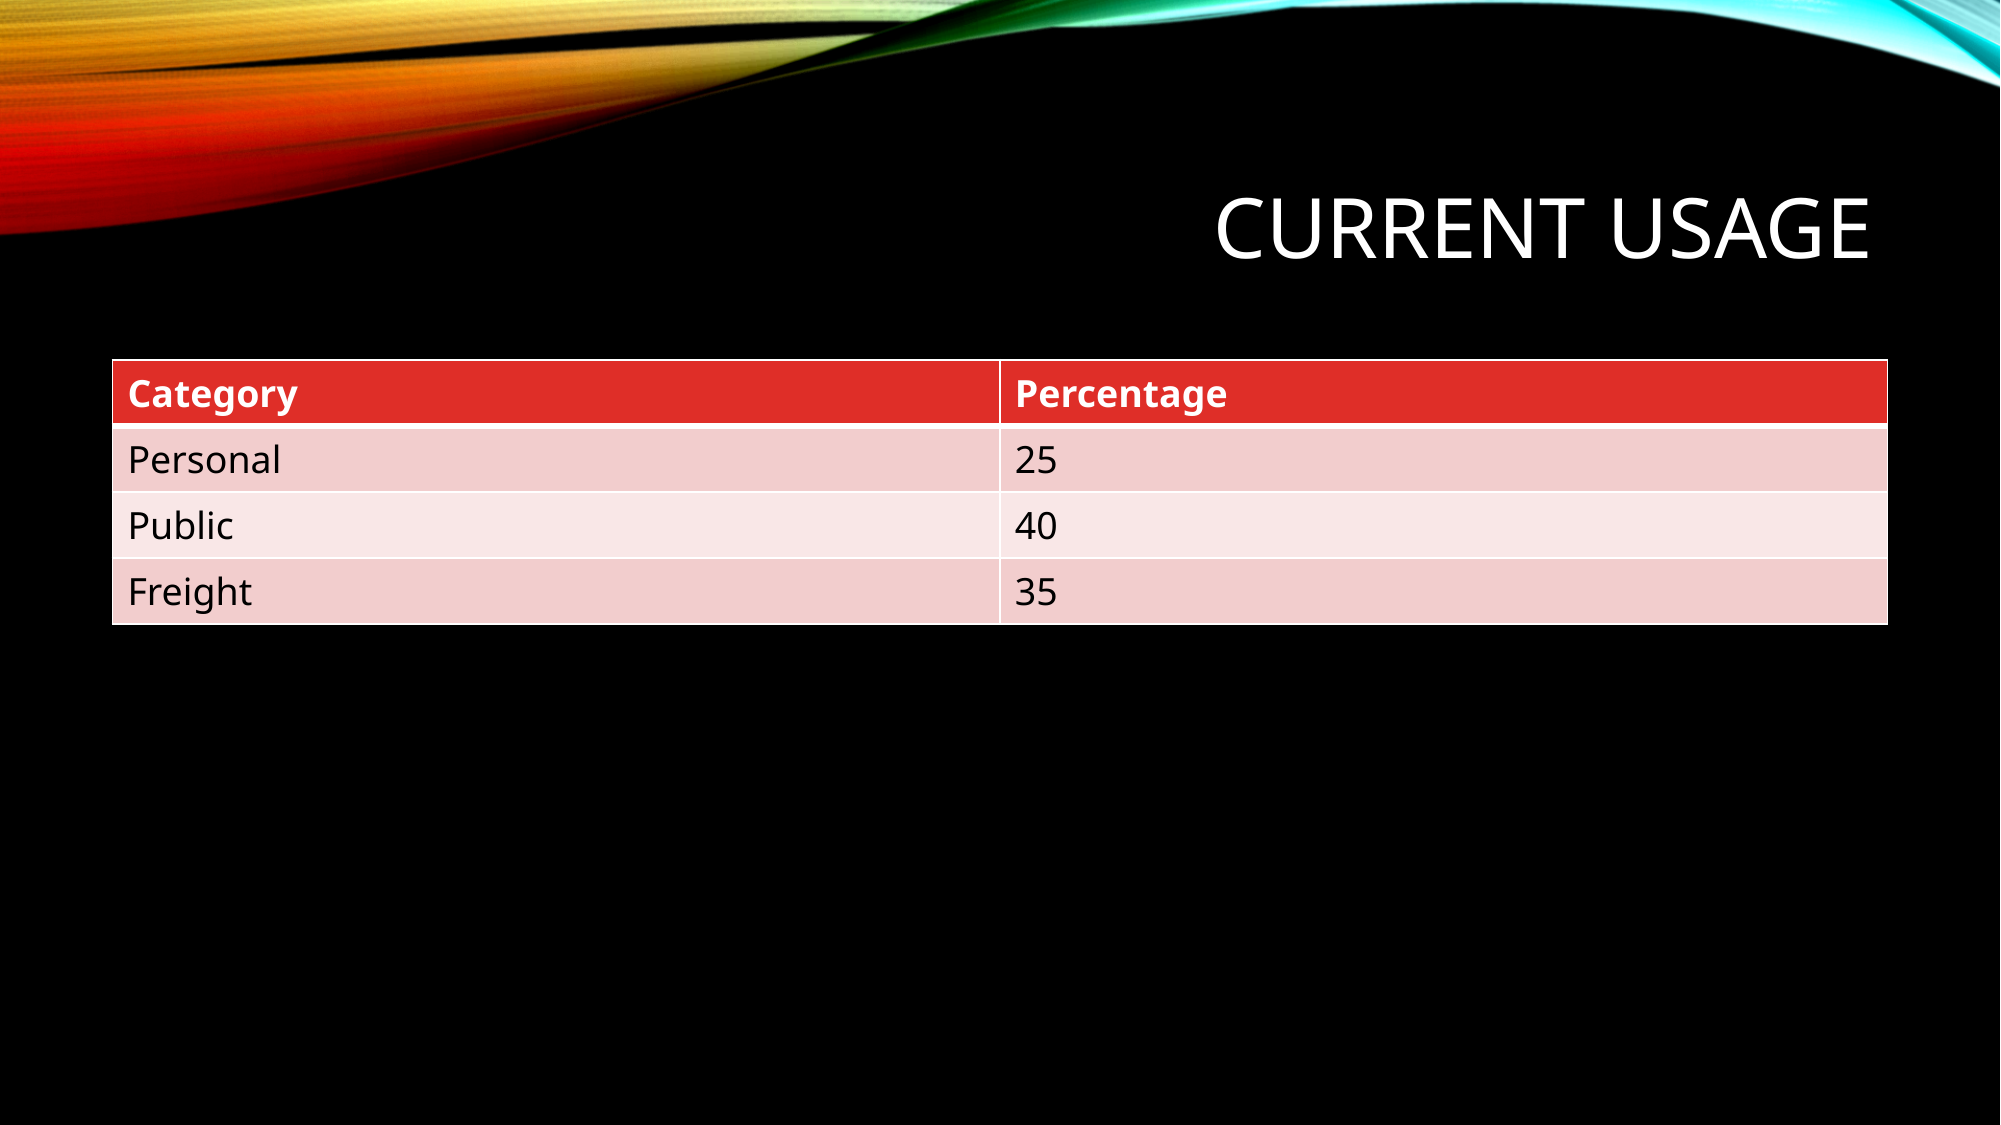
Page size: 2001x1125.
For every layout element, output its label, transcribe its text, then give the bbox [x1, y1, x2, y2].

table_header Category [113, 361, 999, 423]
table_cell 25 [1001, 429, 1887, 491]
title Current Usage [474, 125, 1888, 338]
picture [0, 0, 2000, 237]
table_header Percentage [1001, 361, 1887, 423]
table_cell 40 [1001, 493, 1887, 557]
table_cell Freight [113, 559, 999, 623]
table_cell Personal [113, 429, 999, 491]
table_cell Public [113, 493, 999, 557]
table_cell 35 [1001, 559, 1887, 623]
